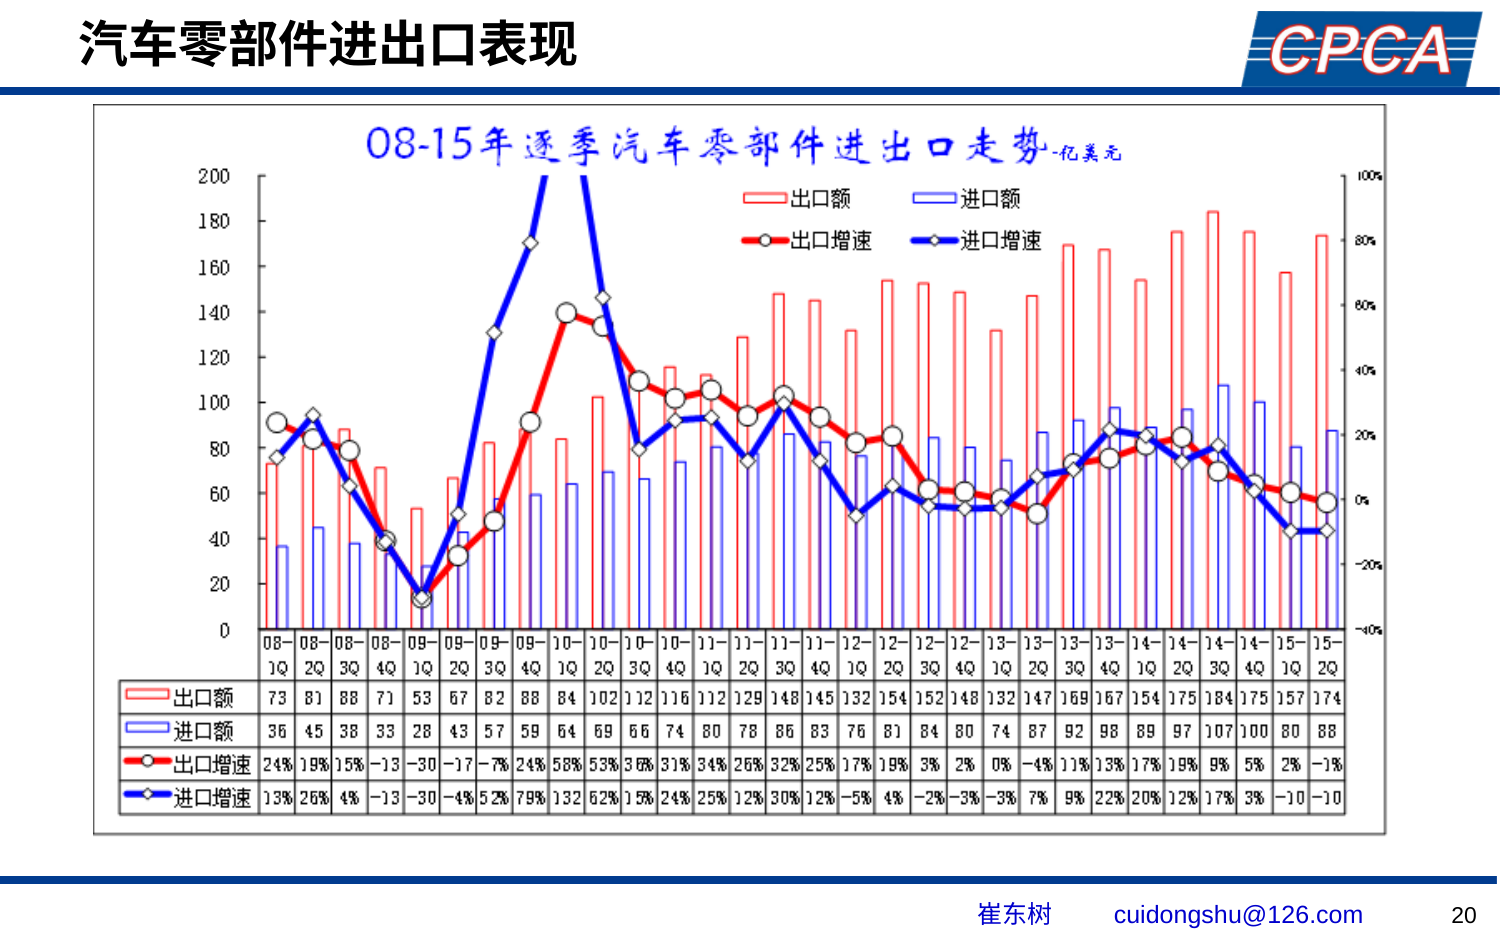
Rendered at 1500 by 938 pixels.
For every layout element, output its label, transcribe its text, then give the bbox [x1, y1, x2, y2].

picture [93, 104, 1389, 838]
picture [0, 11, 1500, 95]
title 汽车零部件进出口表现 [63, 9, 1211, 76]
slide_number 20 [1425, 890, 1492, 938]
picture [0, 876, 1497, 884]
